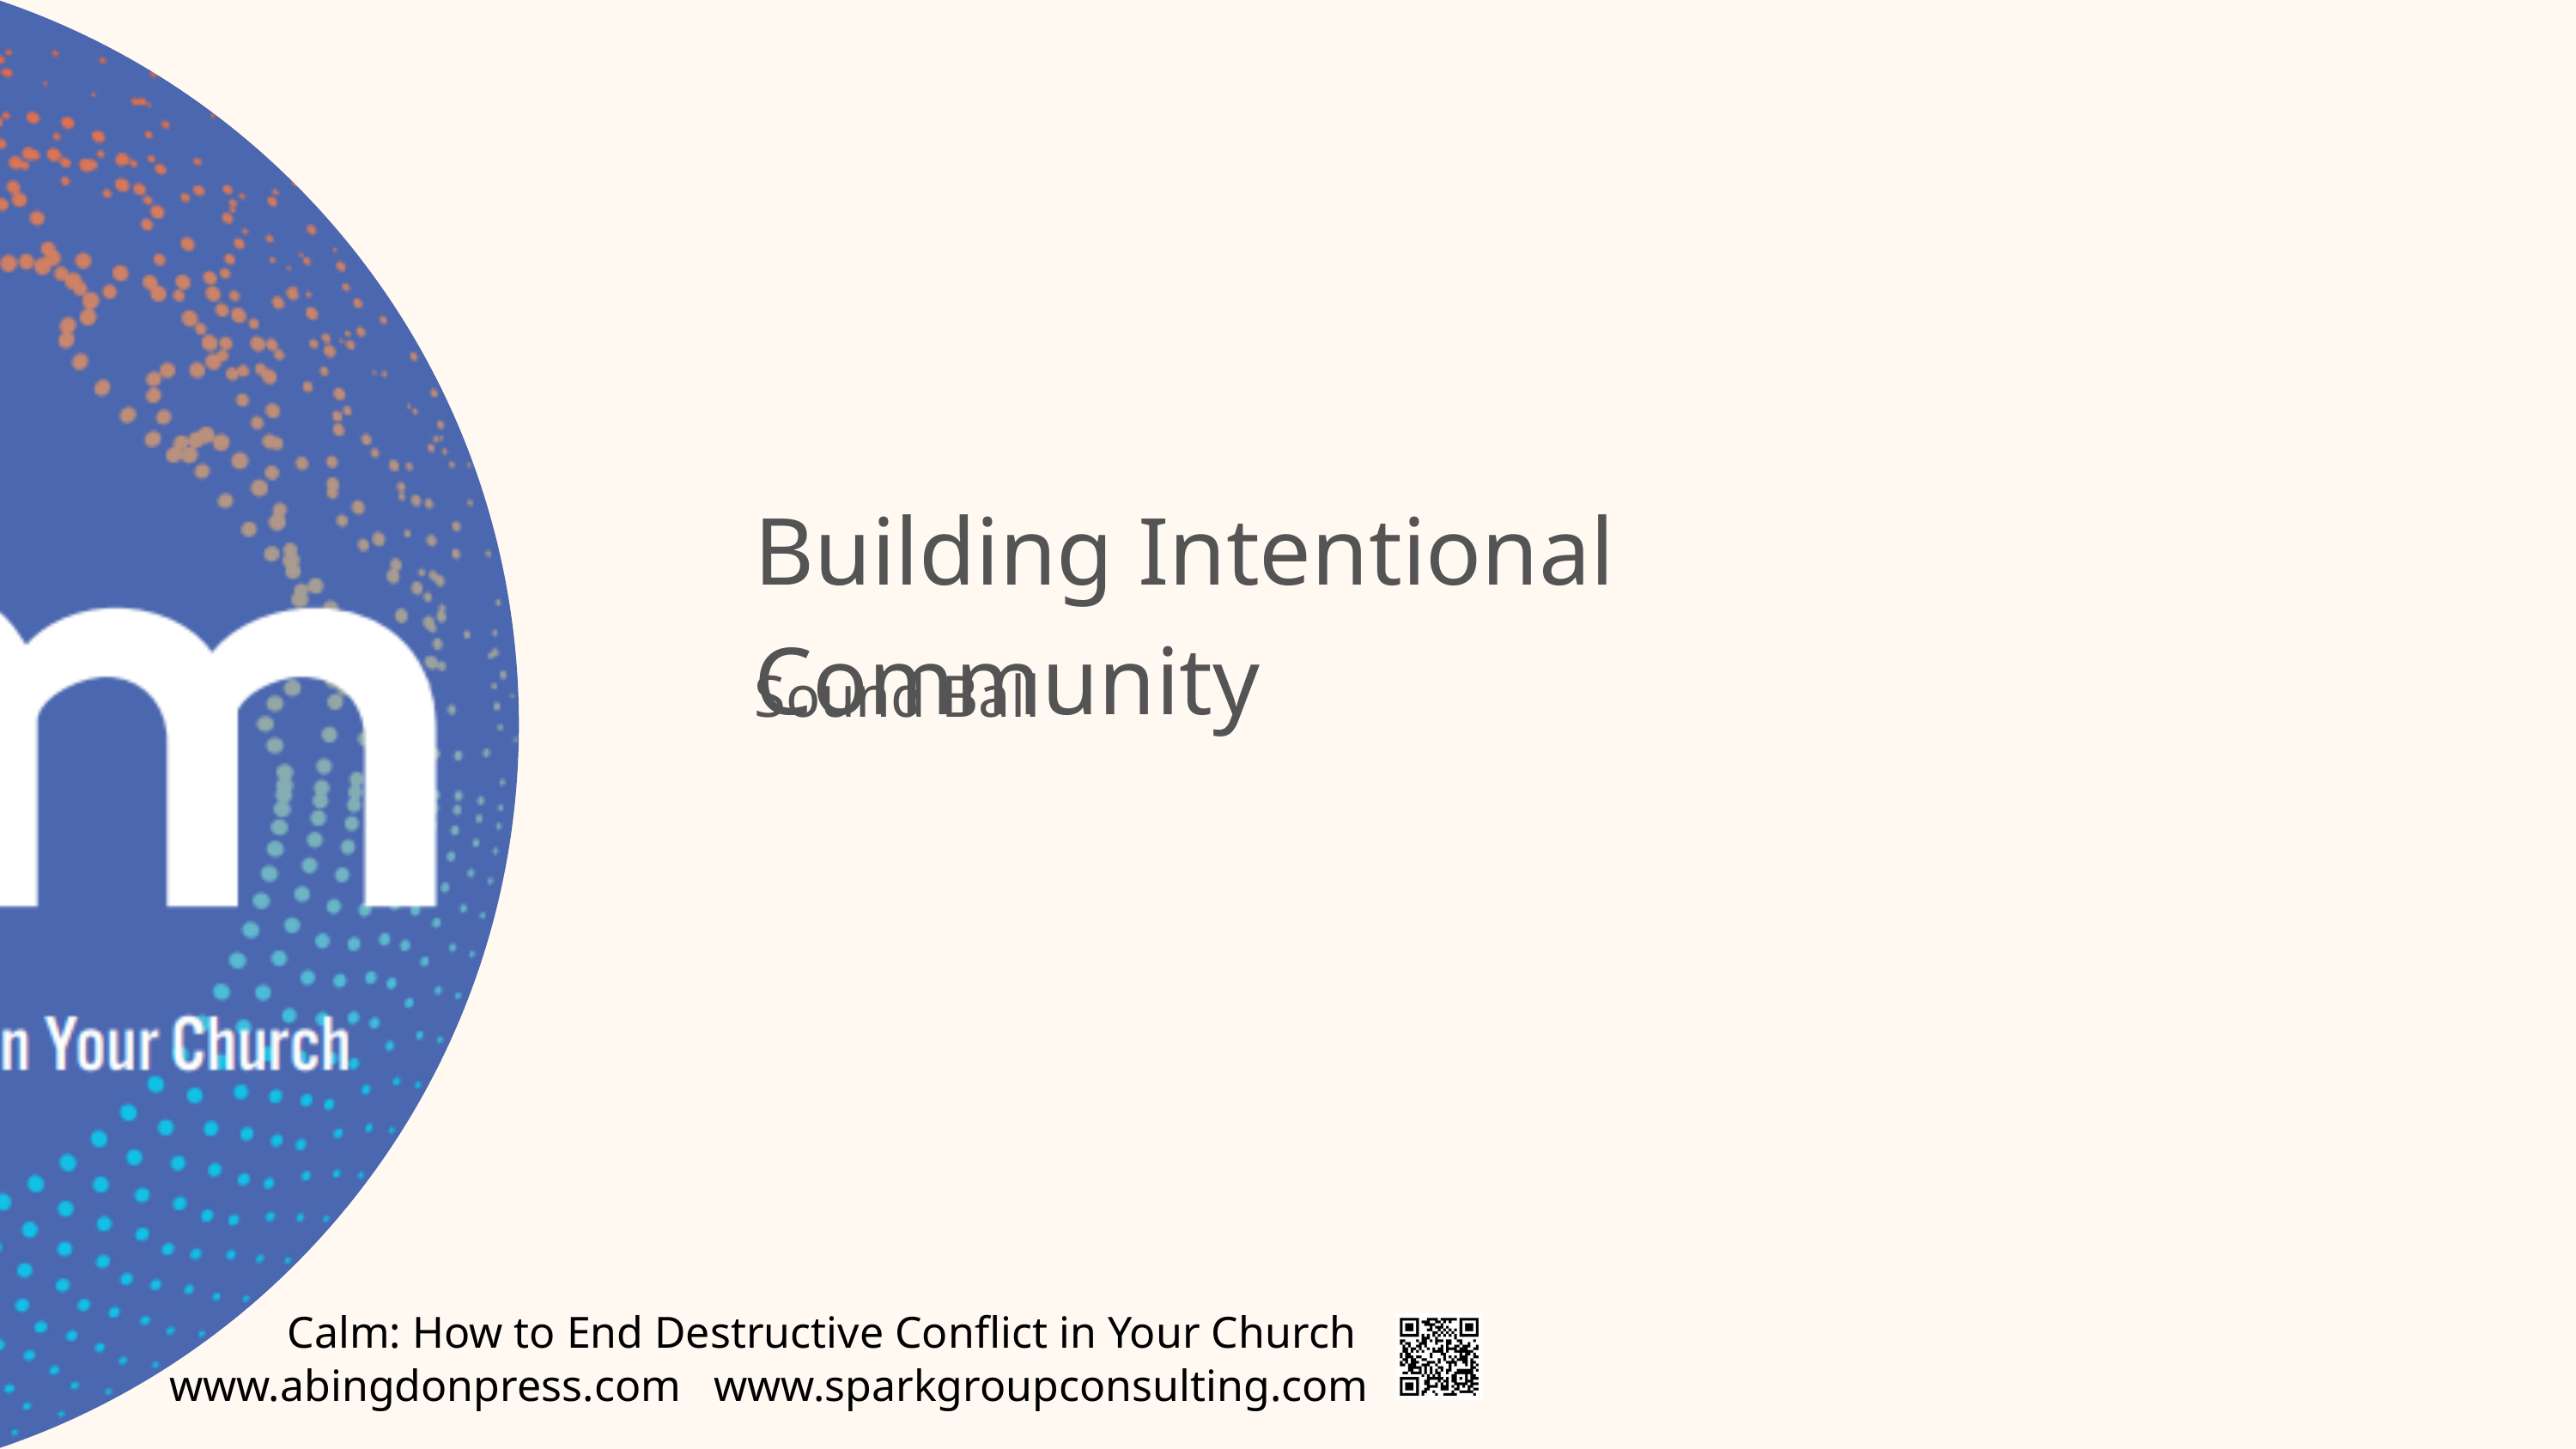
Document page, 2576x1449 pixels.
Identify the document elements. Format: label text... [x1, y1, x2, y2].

text_box [1418, 1313, 1483, 1400]
text_box Calm: How to End Destructive Conflict in Your Church [524, 1296, 1475, 1357]
text_box Sound Ball [754, 648, 1763, 729]
text_box www.sparkgroupconsulting.com [714, 1357, 1418, 1410]
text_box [0, 0, 519, 1449]
text_box Building Intentional Community [754, 474, 1963, 734]
text_box www.abingdonpress.com [524, 1357, 714, 1410]
